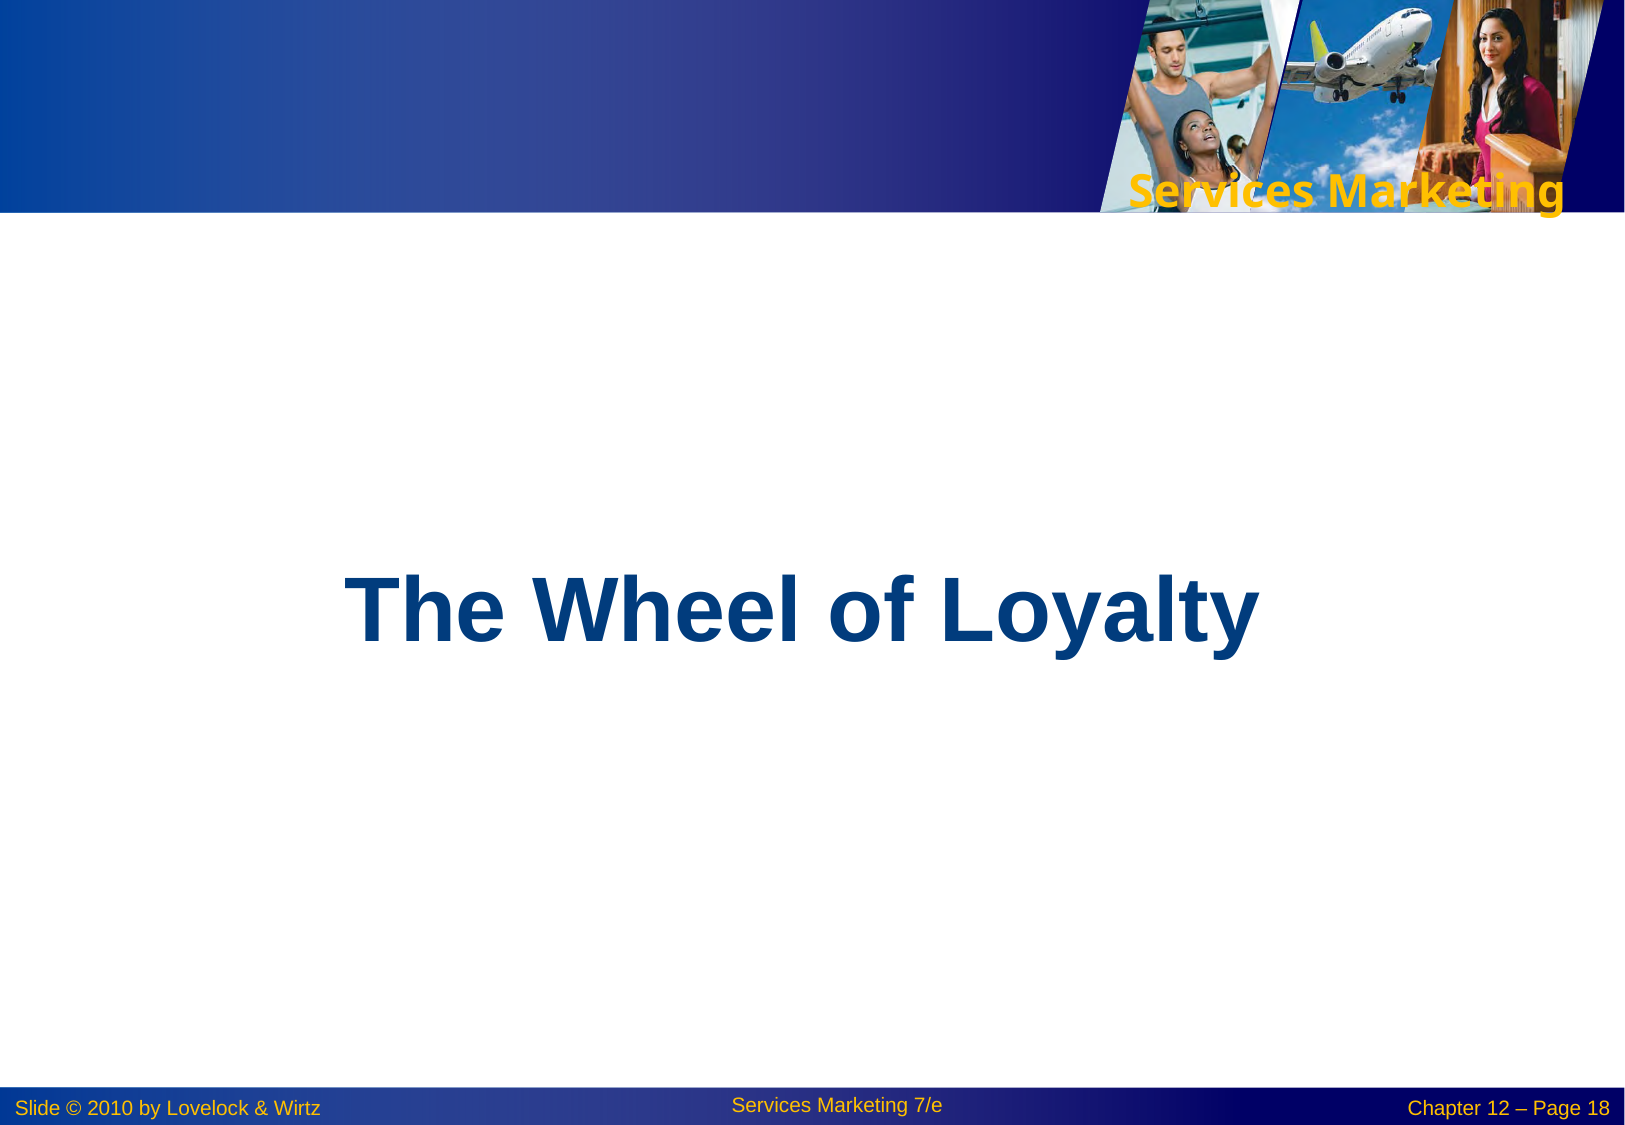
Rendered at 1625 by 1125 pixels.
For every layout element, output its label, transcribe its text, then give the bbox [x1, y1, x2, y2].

picture [1162, 186, 1172, 192]
text_box The Wheel of Loyalty [112, 436, 1493, 763]
picture [1546, 187, 1556, 202]
picture [1100, 0, 1604, 213]
